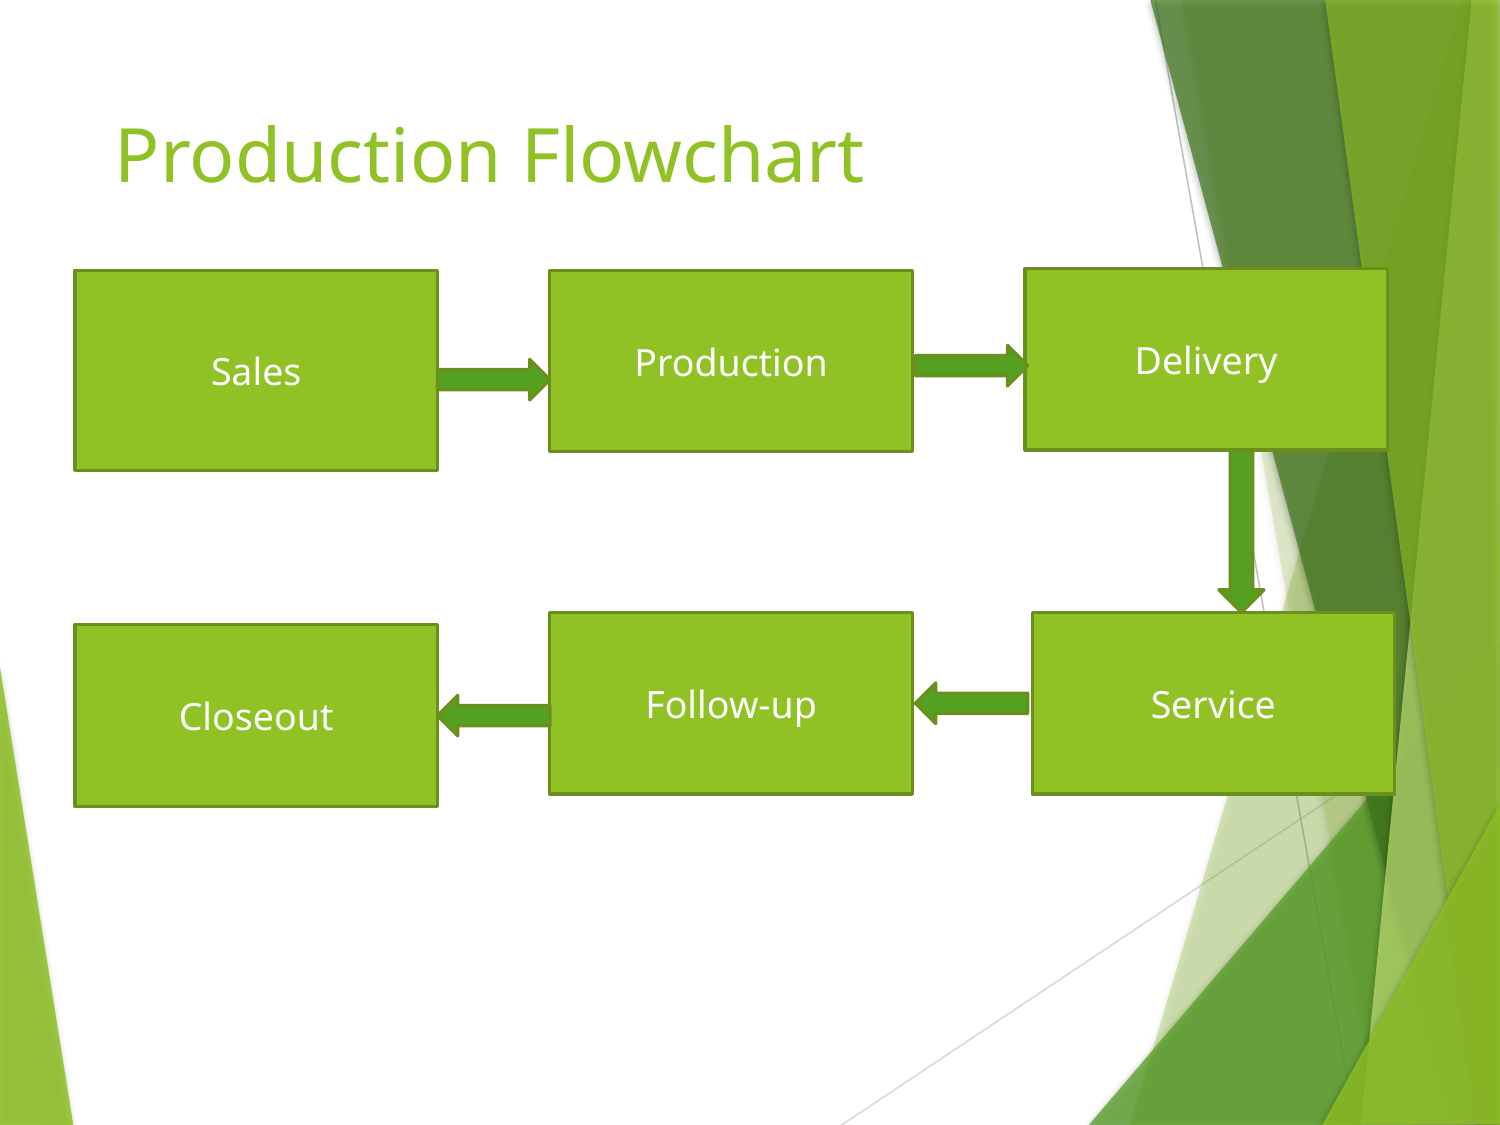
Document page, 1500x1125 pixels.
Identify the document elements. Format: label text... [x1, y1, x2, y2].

text_box Production [548, 269, 914, 453]
text_box Sales [73, 269, 439, 472]
text_box Service [1031, 611, 1396, 796]
text_box Closeout [73, 623, 439, 808]
text_box [913, 343, 1029, 388]
text_box [436, 693, 552, 738]
text_box [914, 681, 1030, 726]
title Production Flowchart [99, 99, 1142, 317]
text_box Follow-up [548, 611, 914, 796]
text_box [1217, 448, 1266, 614]
text_box [435, 357, 552, 402]
text_box Delivery [1023, 267, 1389, 452]
